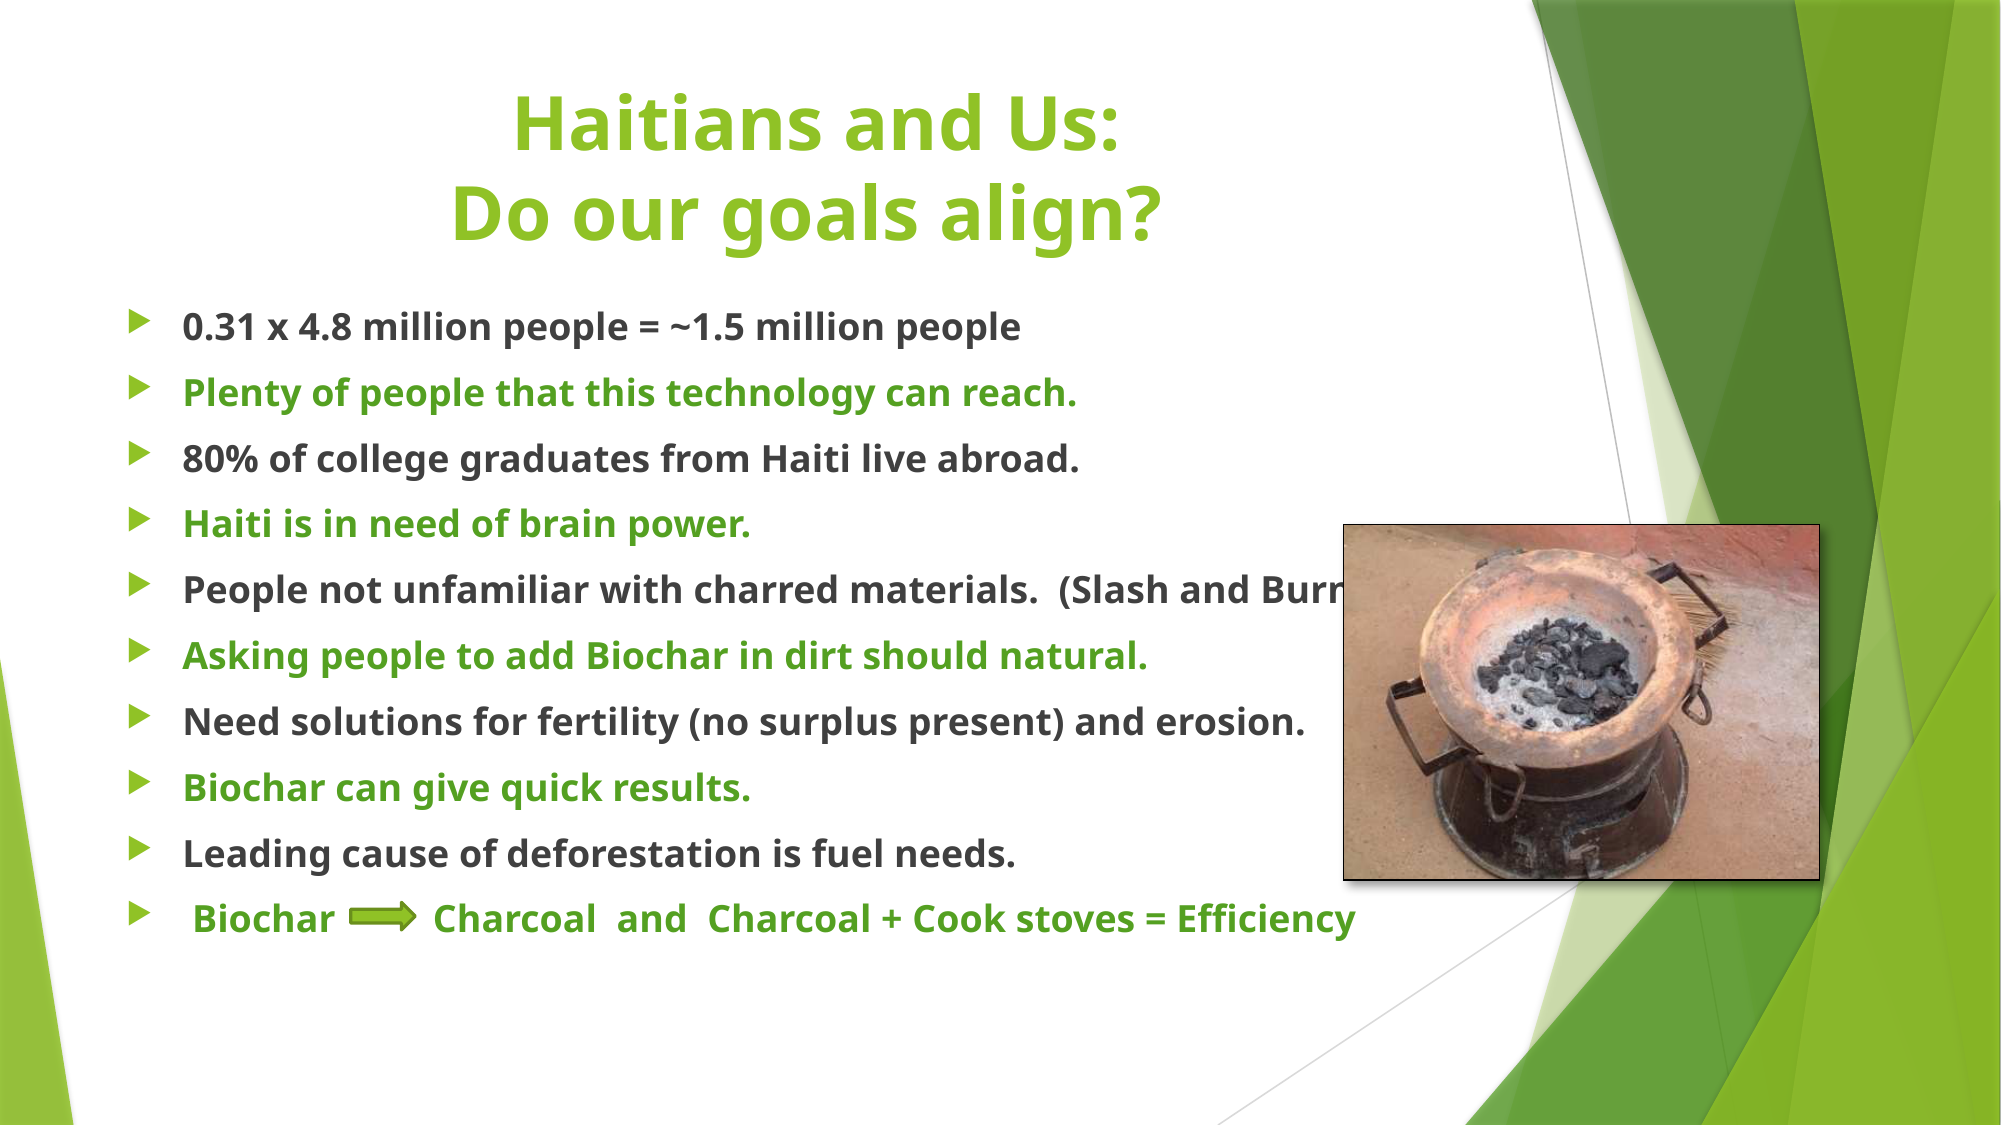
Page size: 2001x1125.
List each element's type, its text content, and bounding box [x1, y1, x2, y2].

list 0.31 x 4.8 million people = ~1.5 million people Plenty of people that this technology can reach. 80% of college graduates from Haiti live abroad. Haiti is in need of brain power. People not unfamiliar with charred materials. (Slash and Burn) Asking people to add Biochar in dirt should natural. Need solutions for fertility (no surplus present) and erosion. Biochar can give quick results. Leading cause of deforestation is fuel needs. Biochar Charcoal and Charcoal + Cook stoves = Efficiency [111, 295, 1522, 989]
title Haitians and Us: Do our goals align? [111, 68, 1522, 285]
picture [1343, 524, 1820, 880]
text_box [349, 900, 417, 932]
